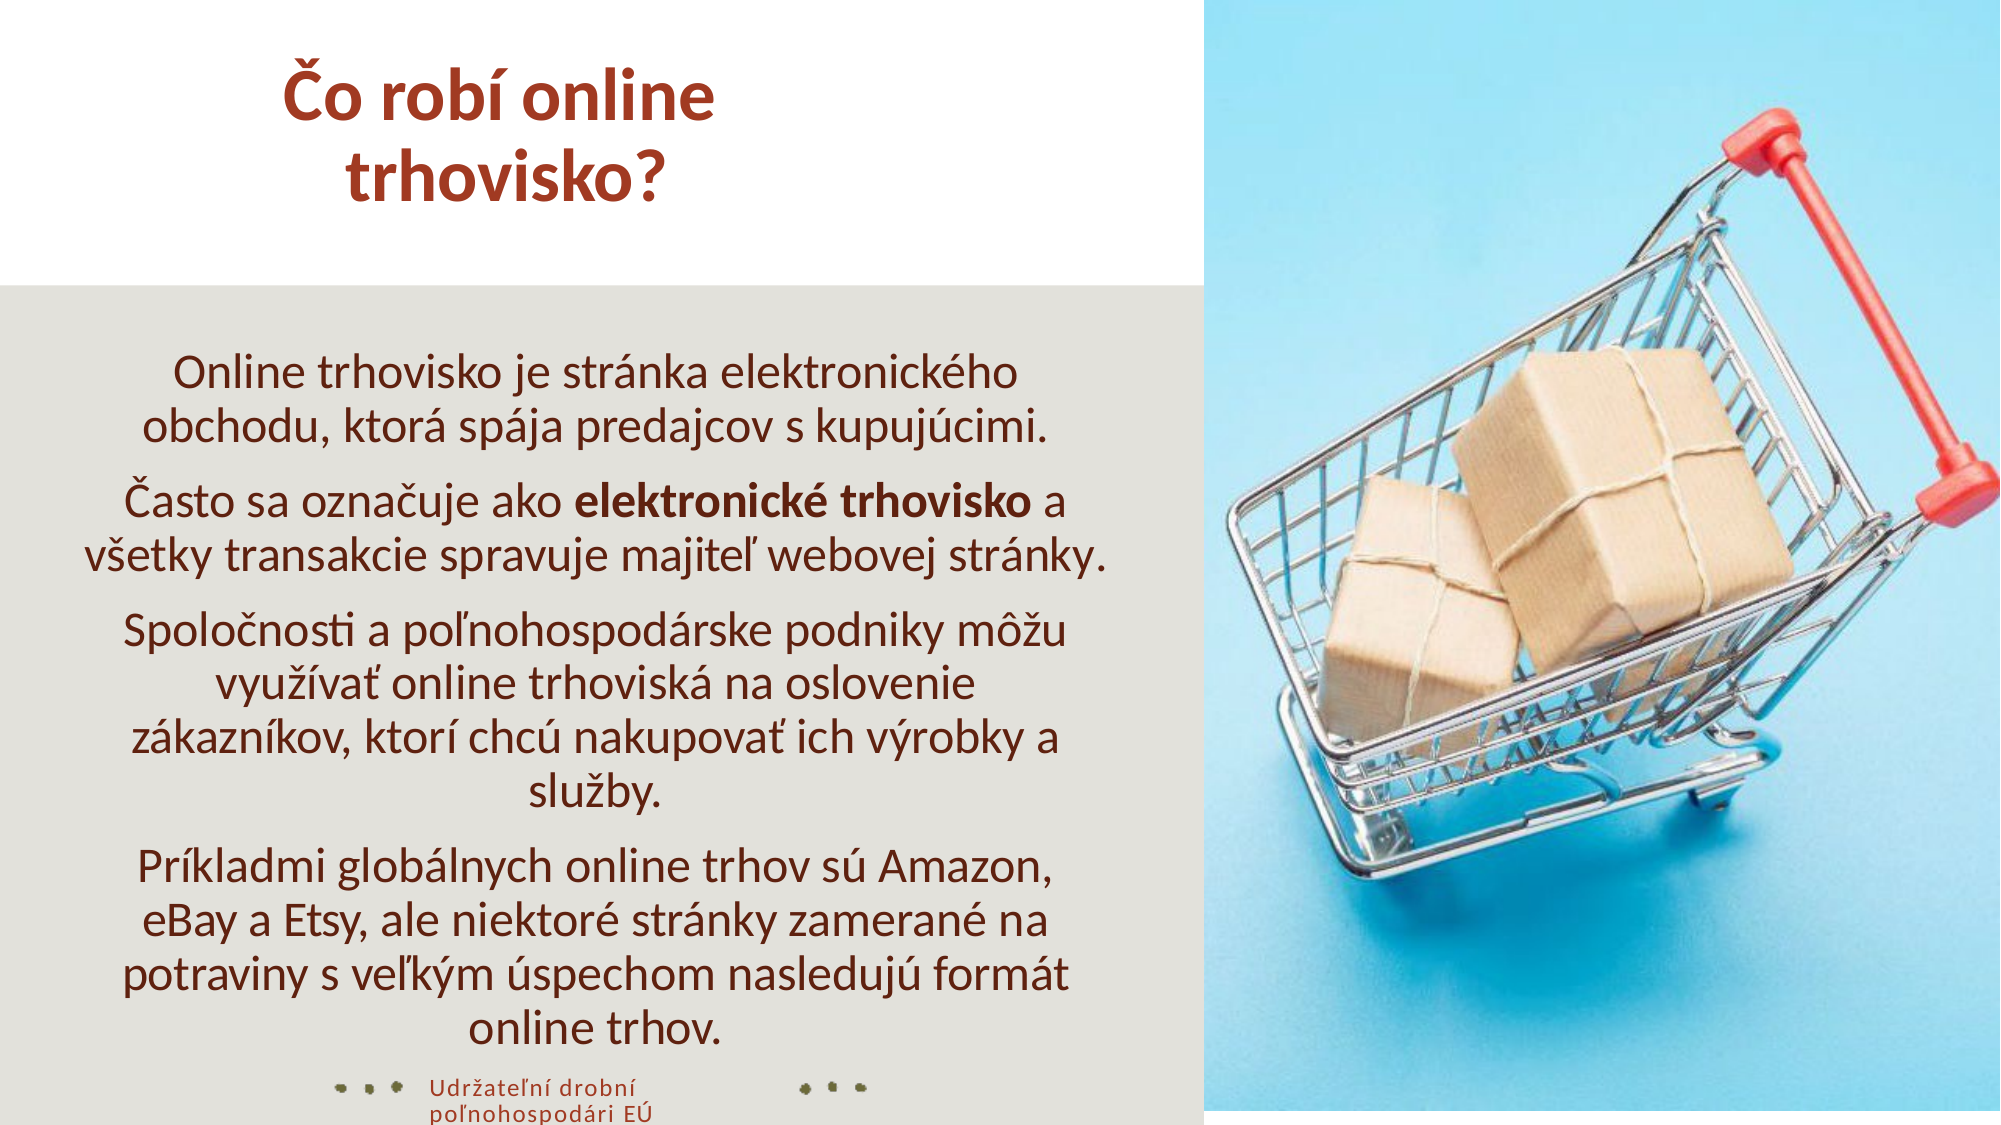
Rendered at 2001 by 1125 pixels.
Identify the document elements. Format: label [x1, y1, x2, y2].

text_box [0, 0, 2000, 1125]
